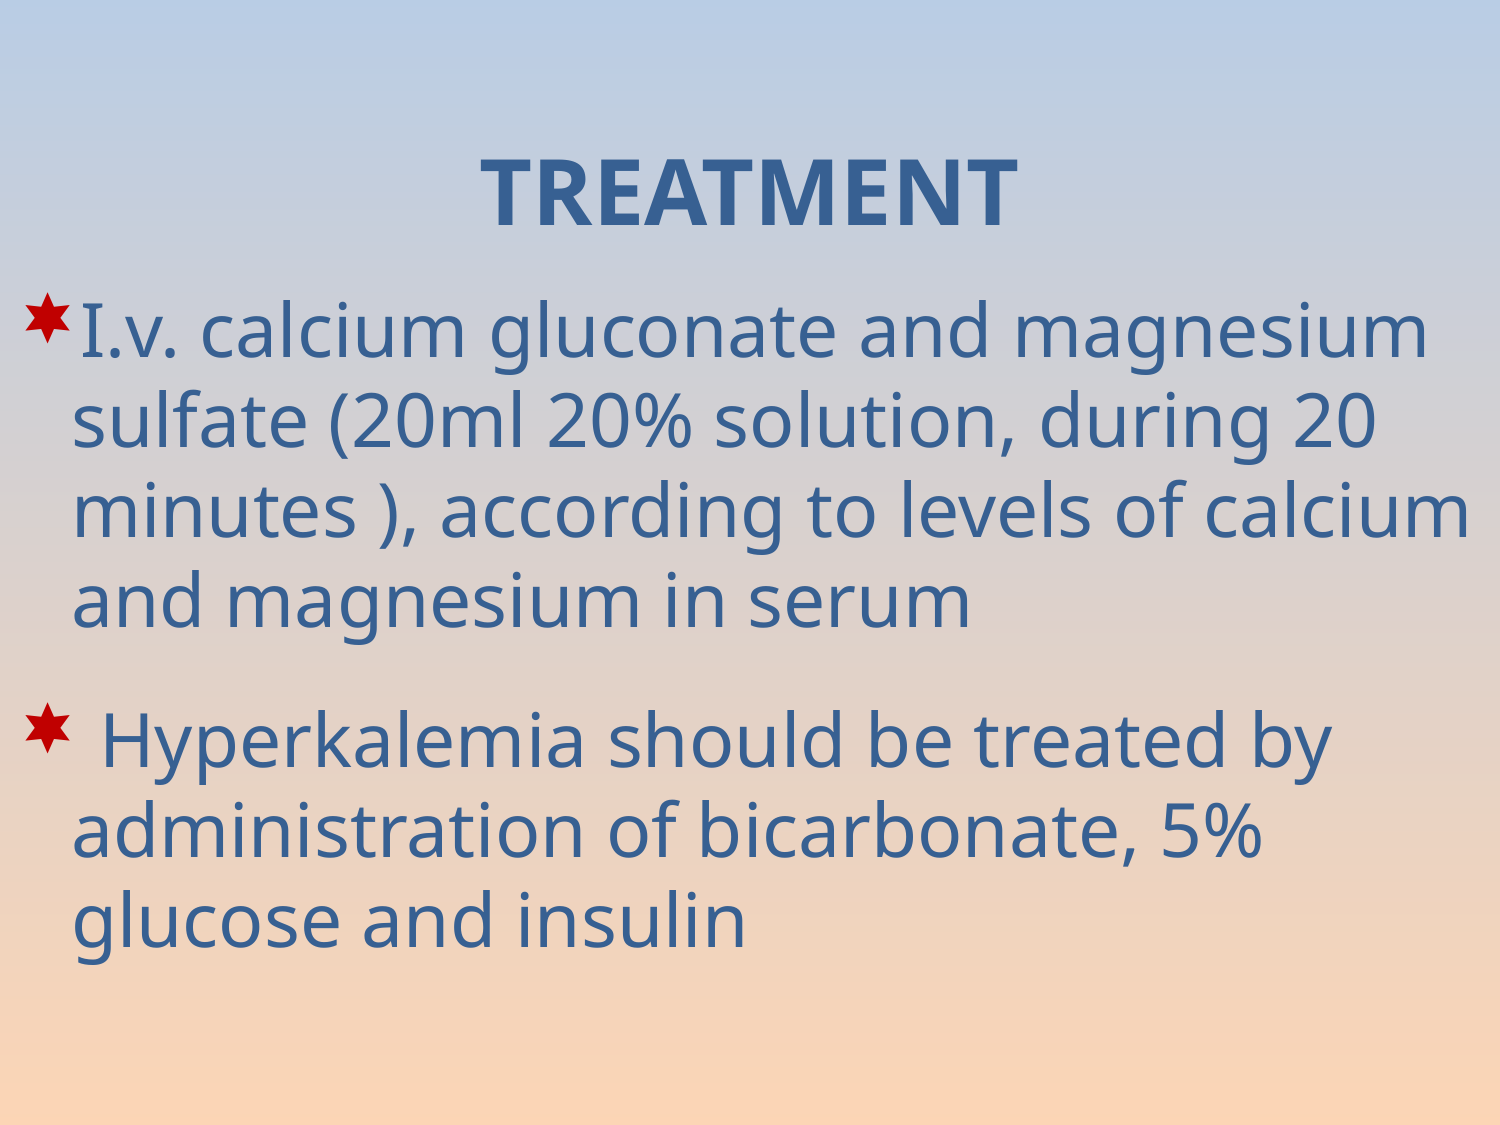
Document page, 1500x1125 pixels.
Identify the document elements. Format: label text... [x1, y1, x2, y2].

text_box TREATMENT I.v. calcium gluconate and magnesium sulfate (20ml 20% solution, during 20 minutes ), according to levels of calcium and magnesium in serum Hyperkalemia should be treated by administration of bicarbonate, 5% glucose and insulin [0, 0, 1500, 1125]
